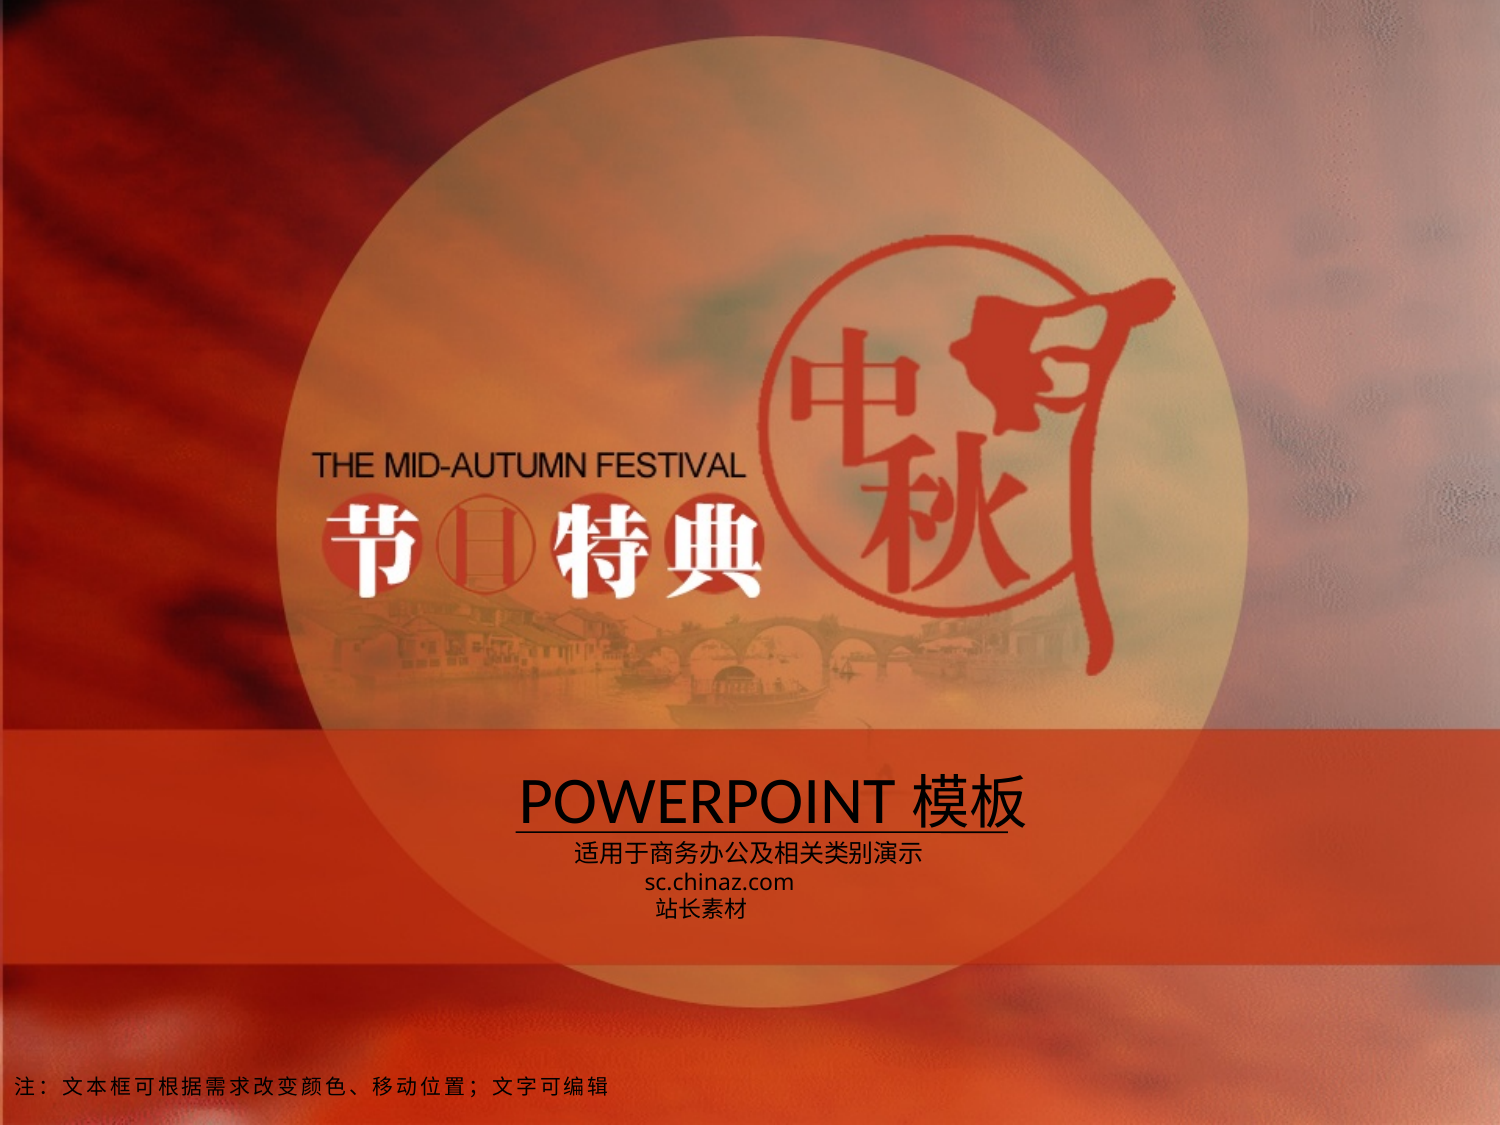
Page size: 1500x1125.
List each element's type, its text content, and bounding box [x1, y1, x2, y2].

picture [0, 0, 1500, 1125]
text_box 注：文本框可根据需求改变颜色、移动位置；文字可编辑 [0, 1066, 633, 1125]
text_box POWERPOINT模板 适用于商务办公及相关类别演示 sc.chinaz.com 站长素材 [503, 750, 1301, 985]
